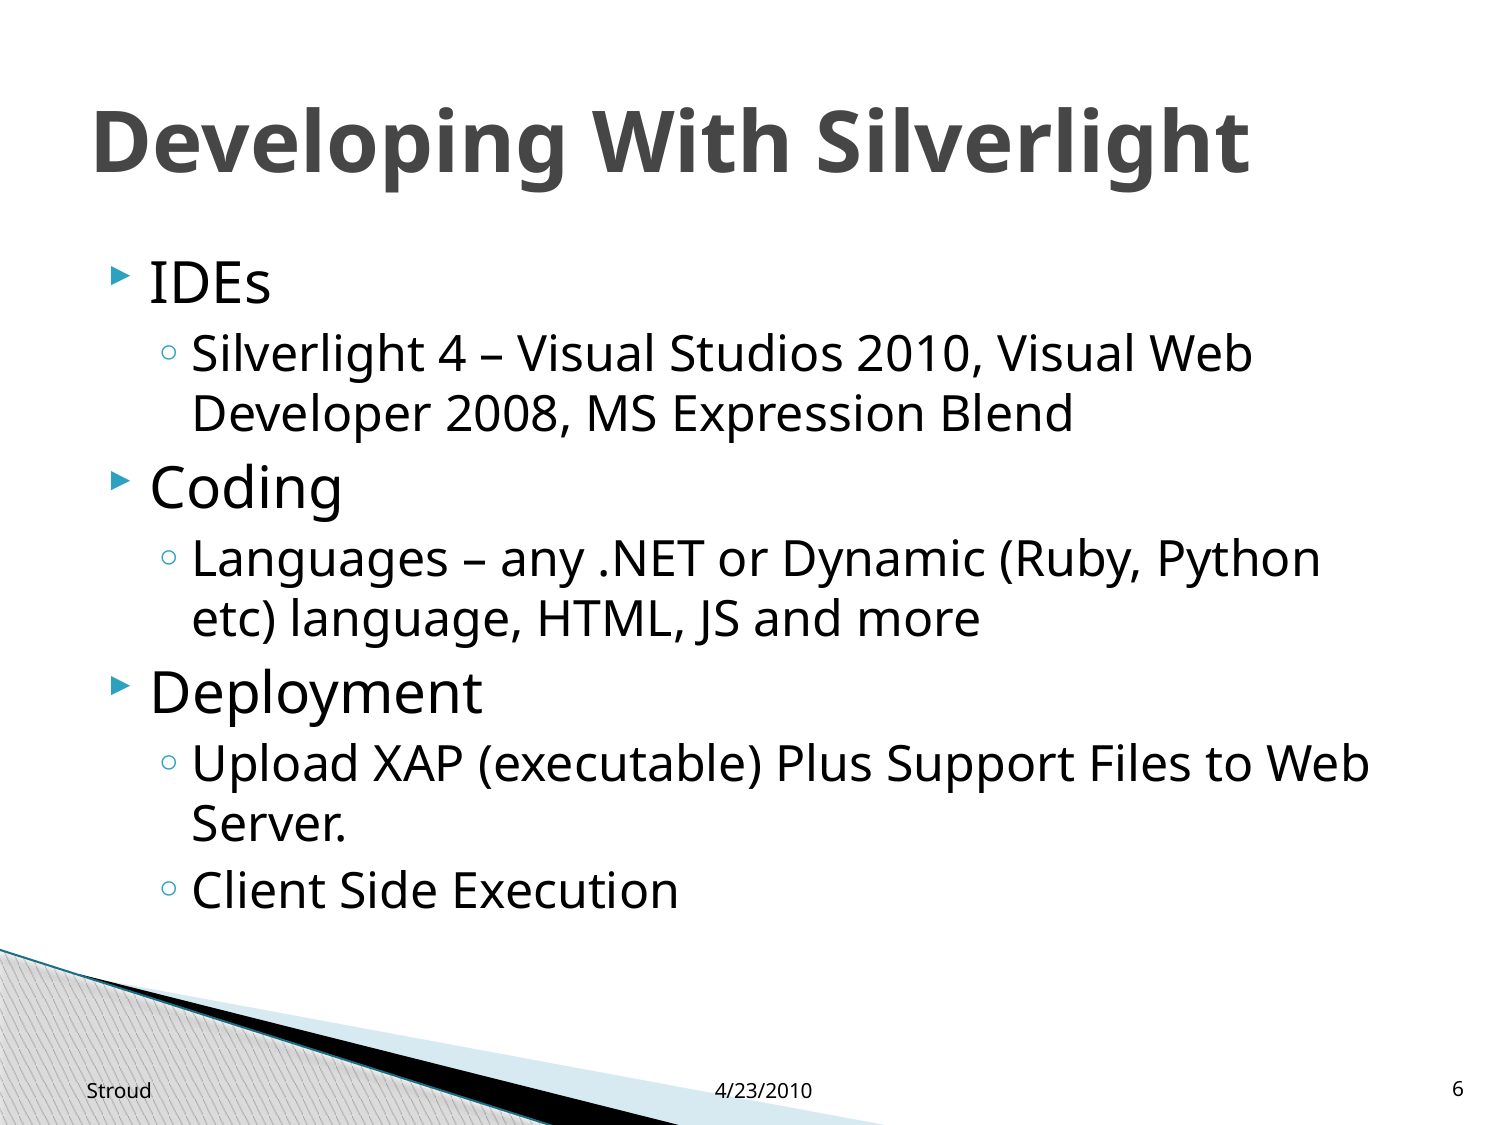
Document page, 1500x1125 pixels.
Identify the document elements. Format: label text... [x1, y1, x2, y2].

slide_number 6 [1418, 1051, 1479, 1112]
title Developing With Silverlight [75, 45, 1425, 233]
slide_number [699, 1050, 847, 1110]
footer Stroud [62, 1050, 167, 1110]
list IDEs Silverlight 4 – Visual Studios 2010, Visual Web Developer 2008, MS Expression Blend Coding Languages – any .NET or Dynamic (Ruby, Python etc) language, HTML, JS and more Deployment Upload XAP (executable) Plus Support Files to Web Server. Client Side Execution [75, 237, 1425, 980]
